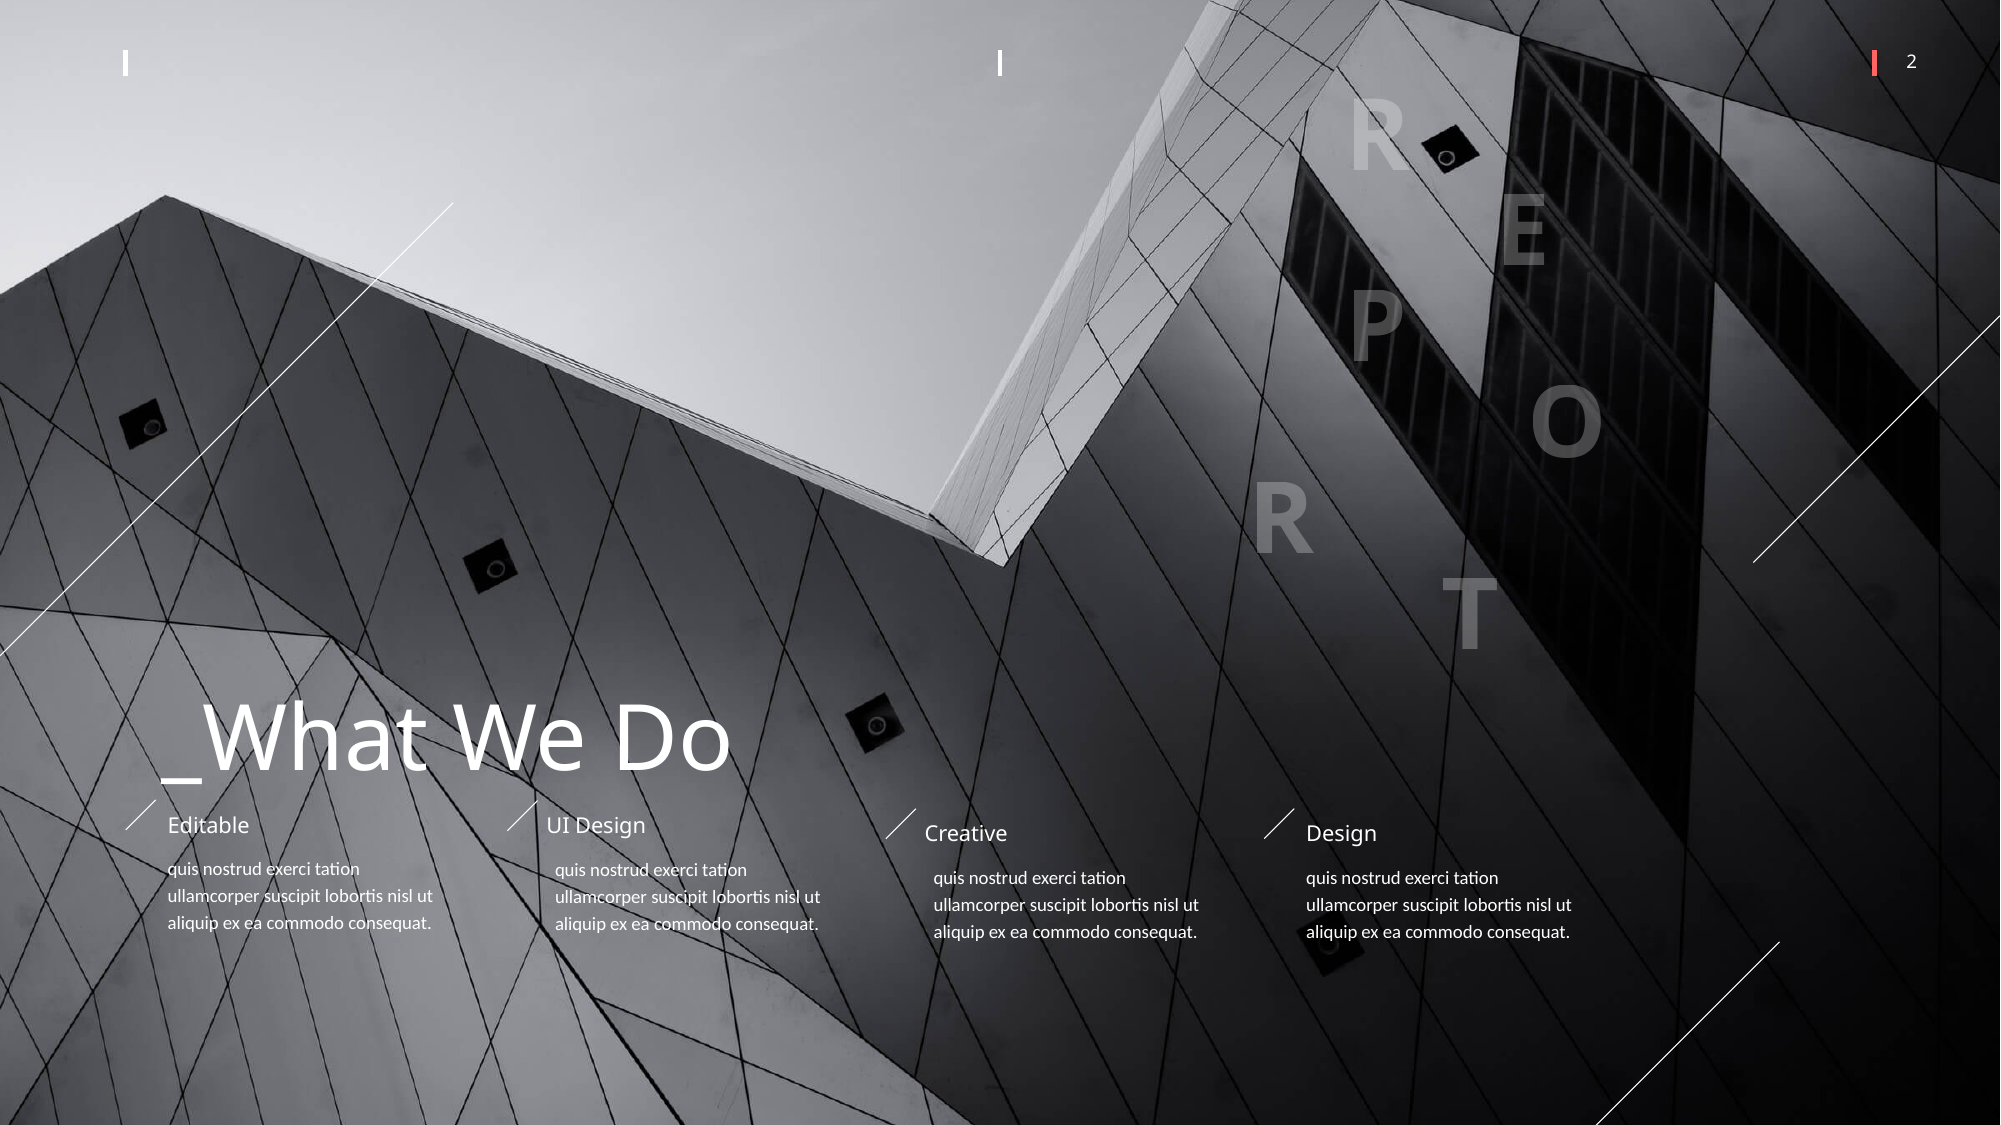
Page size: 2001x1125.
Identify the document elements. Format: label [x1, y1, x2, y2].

text_box [1264, 807, 1784, 951]
text_box [1753, 315, 2000, 563]
text_box [885, 807, 1264, 951]
text_box [125, 798, 645, 942]
text_box [1590, 941, 1780, 1125]
text_box [0, 202, 454, 656]
text_box [507, 799, 1024, 943]
picture [0, 0, 2000, 1125]
